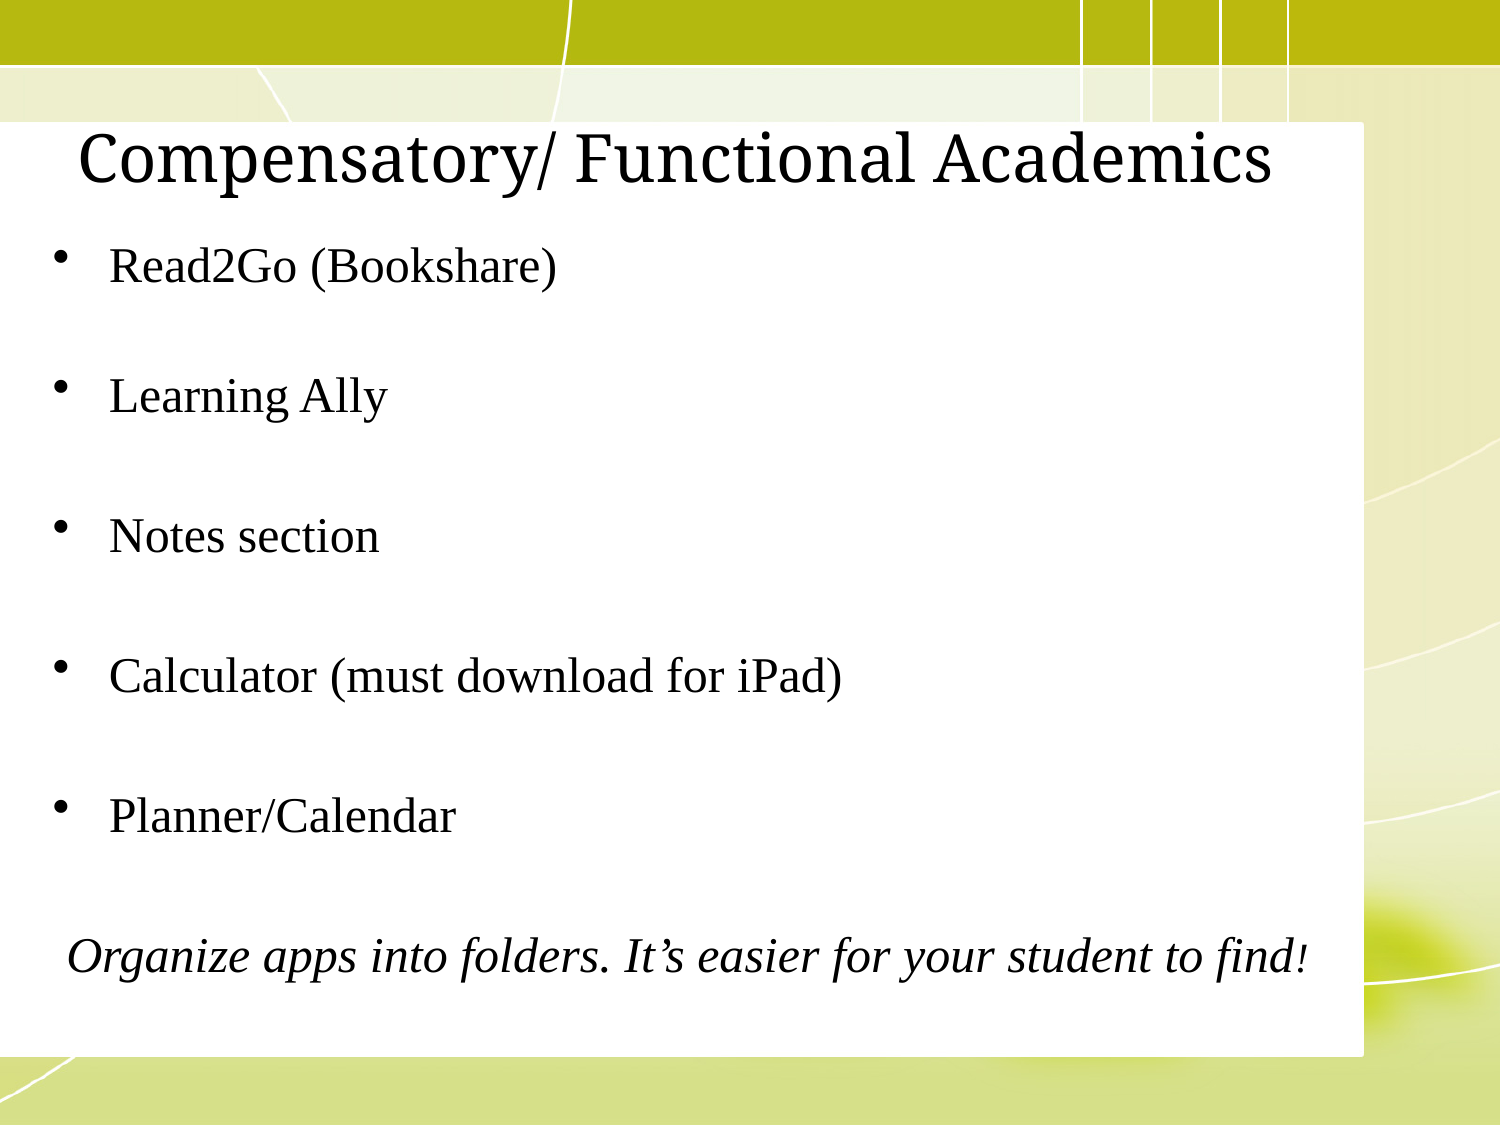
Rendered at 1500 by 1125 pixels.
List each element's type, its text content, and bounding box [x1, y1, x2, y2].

list Read2Go (Bookshare) Learning Ally Notes section Calculator (must download for iPad) Planner/Calendar Organize apps into folders. It’s easier for your student to find! [37, 224, 1338, 963]
picture [0, 0, 1500, 1125]
title Compensatory/ Functional Academics [62, 87, 1313, 224]
